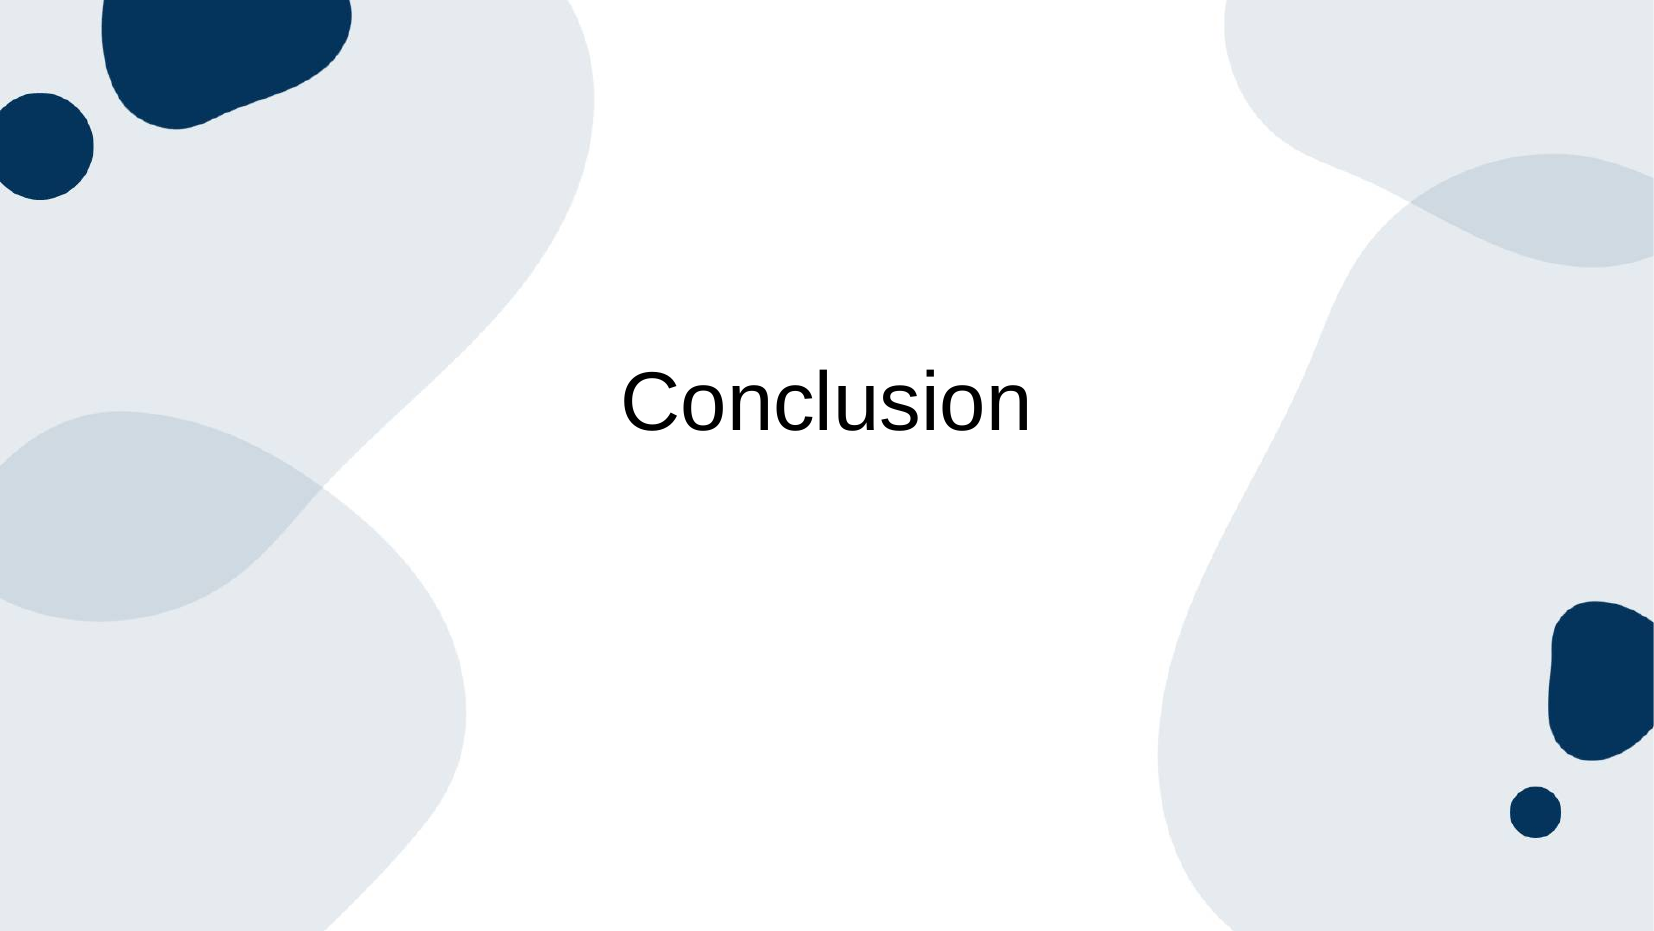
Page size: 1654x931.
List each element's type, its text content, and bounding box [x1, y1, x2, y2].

subtitle Conclusion [82, 37, 1571, 757]
picture [0, 0, 1654, 931]
